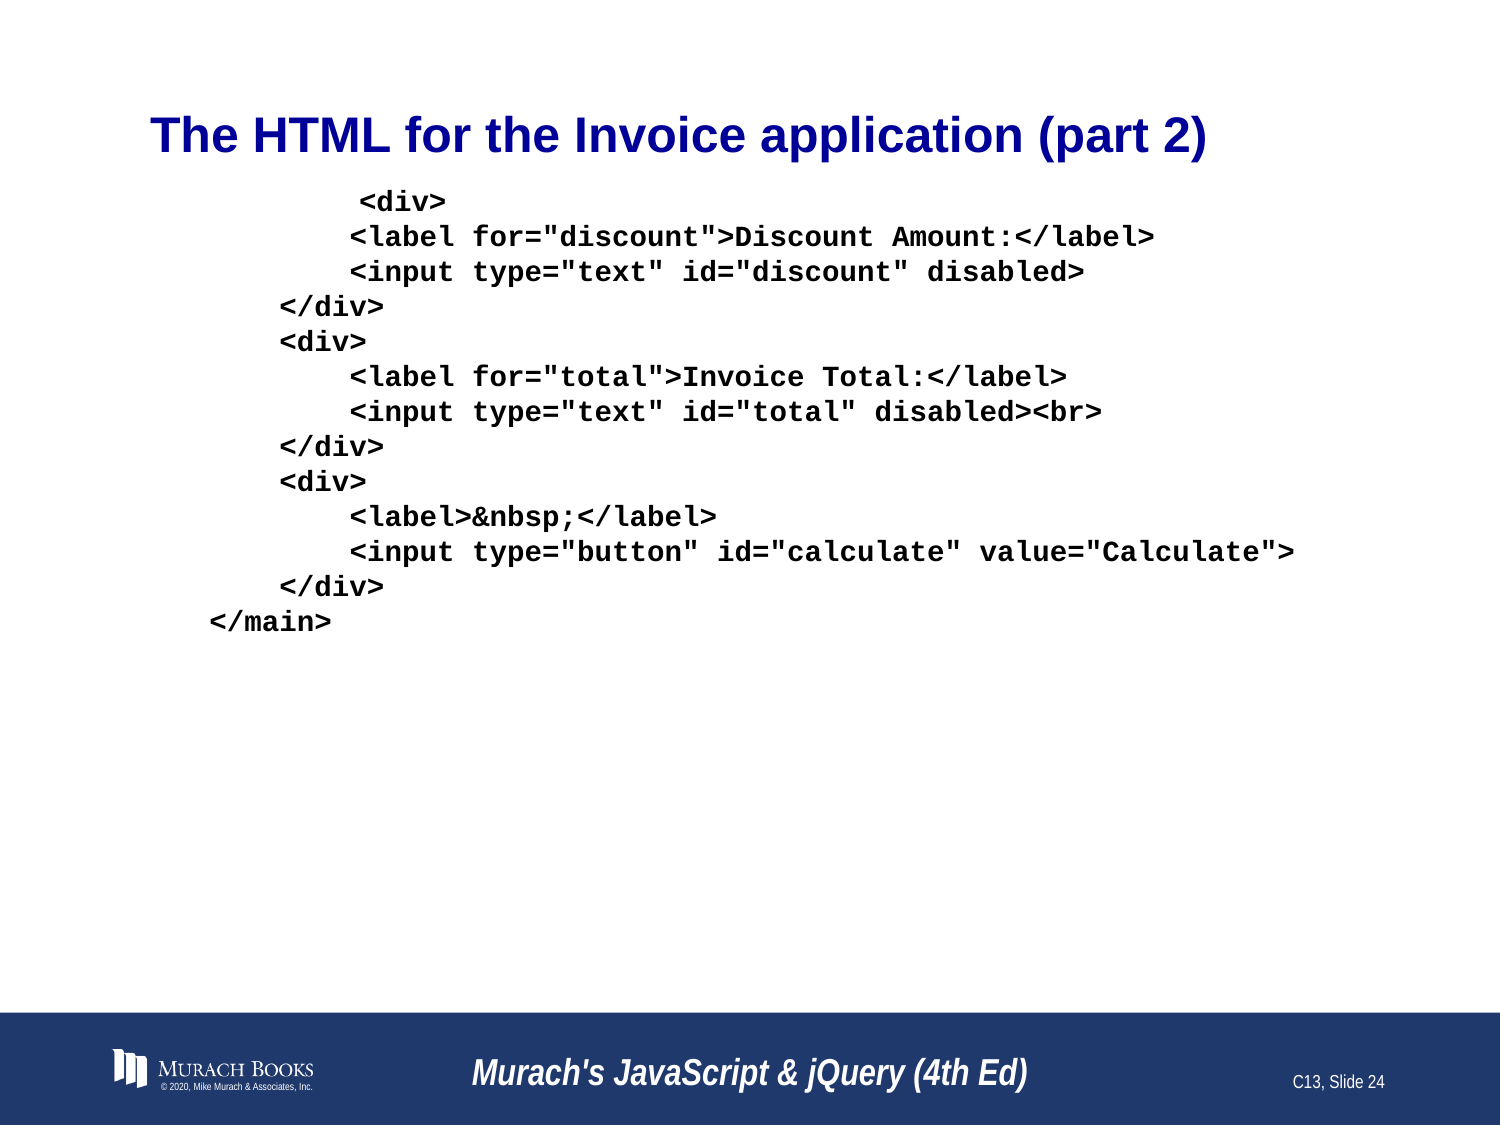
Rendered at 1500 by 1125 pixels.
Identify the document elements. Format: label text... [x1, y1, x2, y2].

slide_number Murach's JavaScript & jQuery (4th Ed) [463, 1025, 1050, 1100]
footer © 2020, Mike Murach & Associates, Inc. [12, 1025, 463, 1100]
list <div> <label for="discount">Discount Amount:</label> <input type="text" id="discount" disabled> </div> <div> <label for="total">Invoice Total:</label> <input type="text" id="total" disabled><br> </div> <div> <label>&nbsp;</label> <input type="button" id="calculate" value="Calculate"> </div> </main> [137, 174, 1350, 975]
title The HTML for the Invoice application (part 2) [150, 102, 1350, 164]
slide_number C13, Slide 24 [1087, 1025, 1400, 1100]
